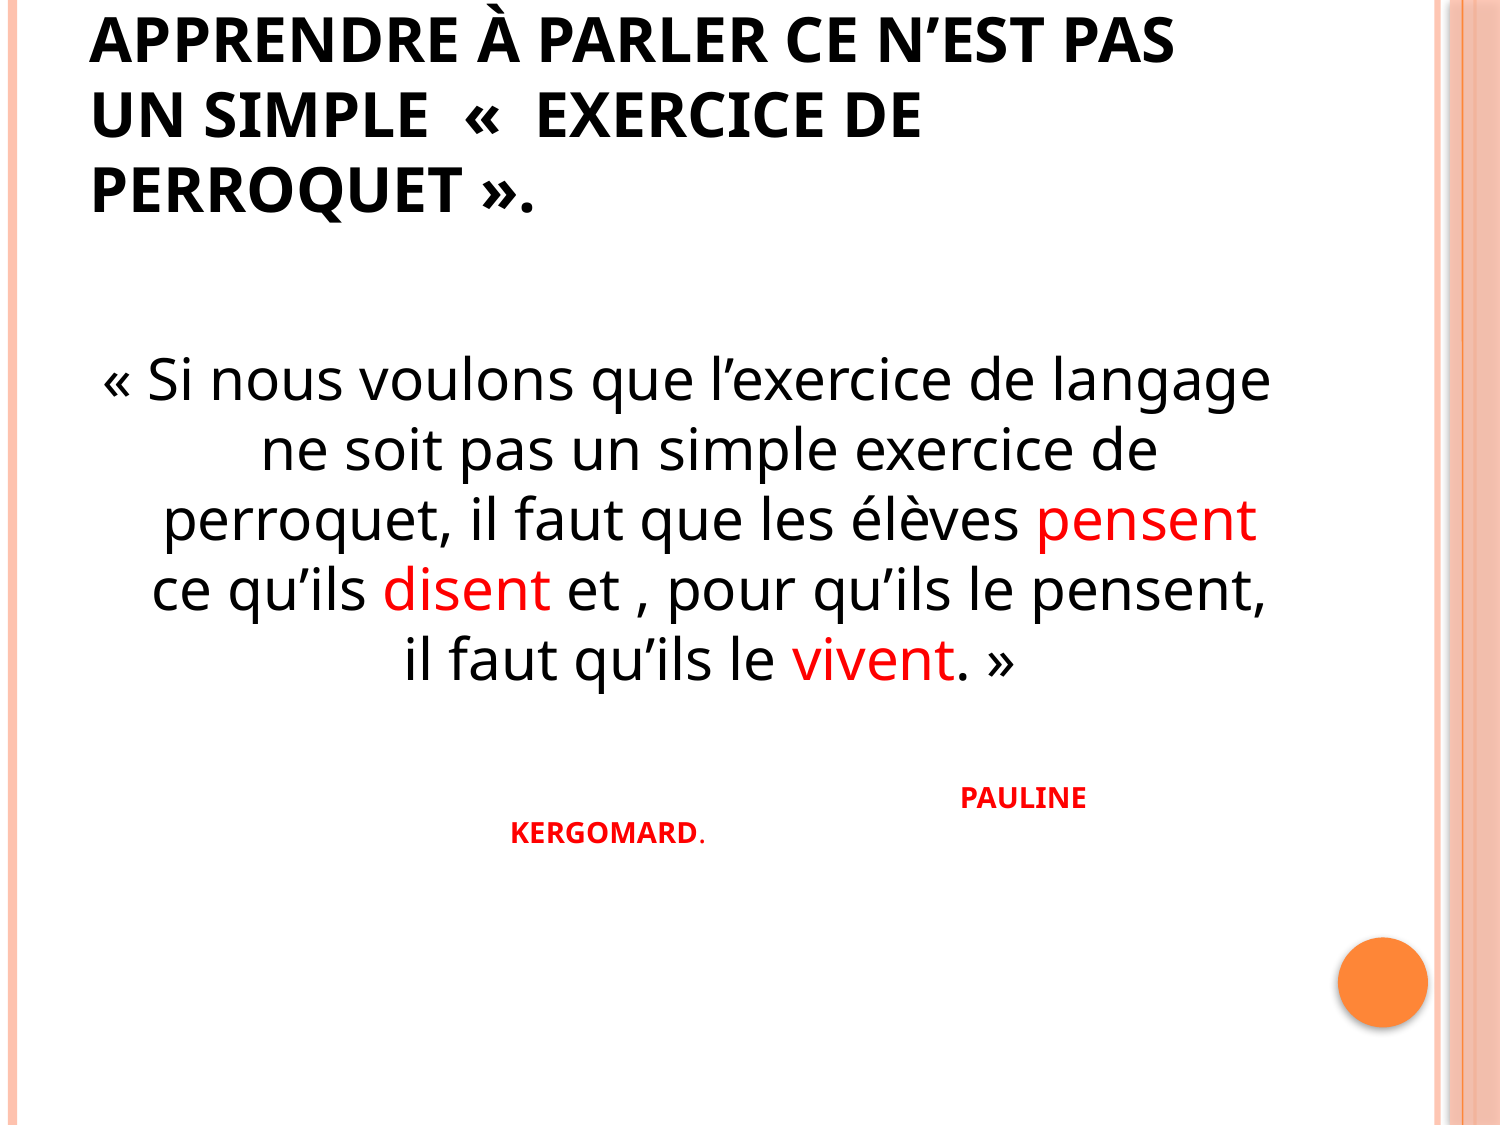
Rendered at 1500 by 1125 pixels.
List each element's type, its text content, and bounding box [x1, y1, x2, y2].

list « Si nous voulons que l’exercice de langage ne soit pas un simple exercice de perroquet, il faut que les élèves pensent ce qu’ils disent et , pour qu’ils le pensent, il faut qu’ils le vivent. » PAULINE KERGOMARD. [75, 262, 1300, 1062]
title Apprendre à parler ce n’est pas un simple « exercice de perroquet ». [75, 45, 1300, 233]
